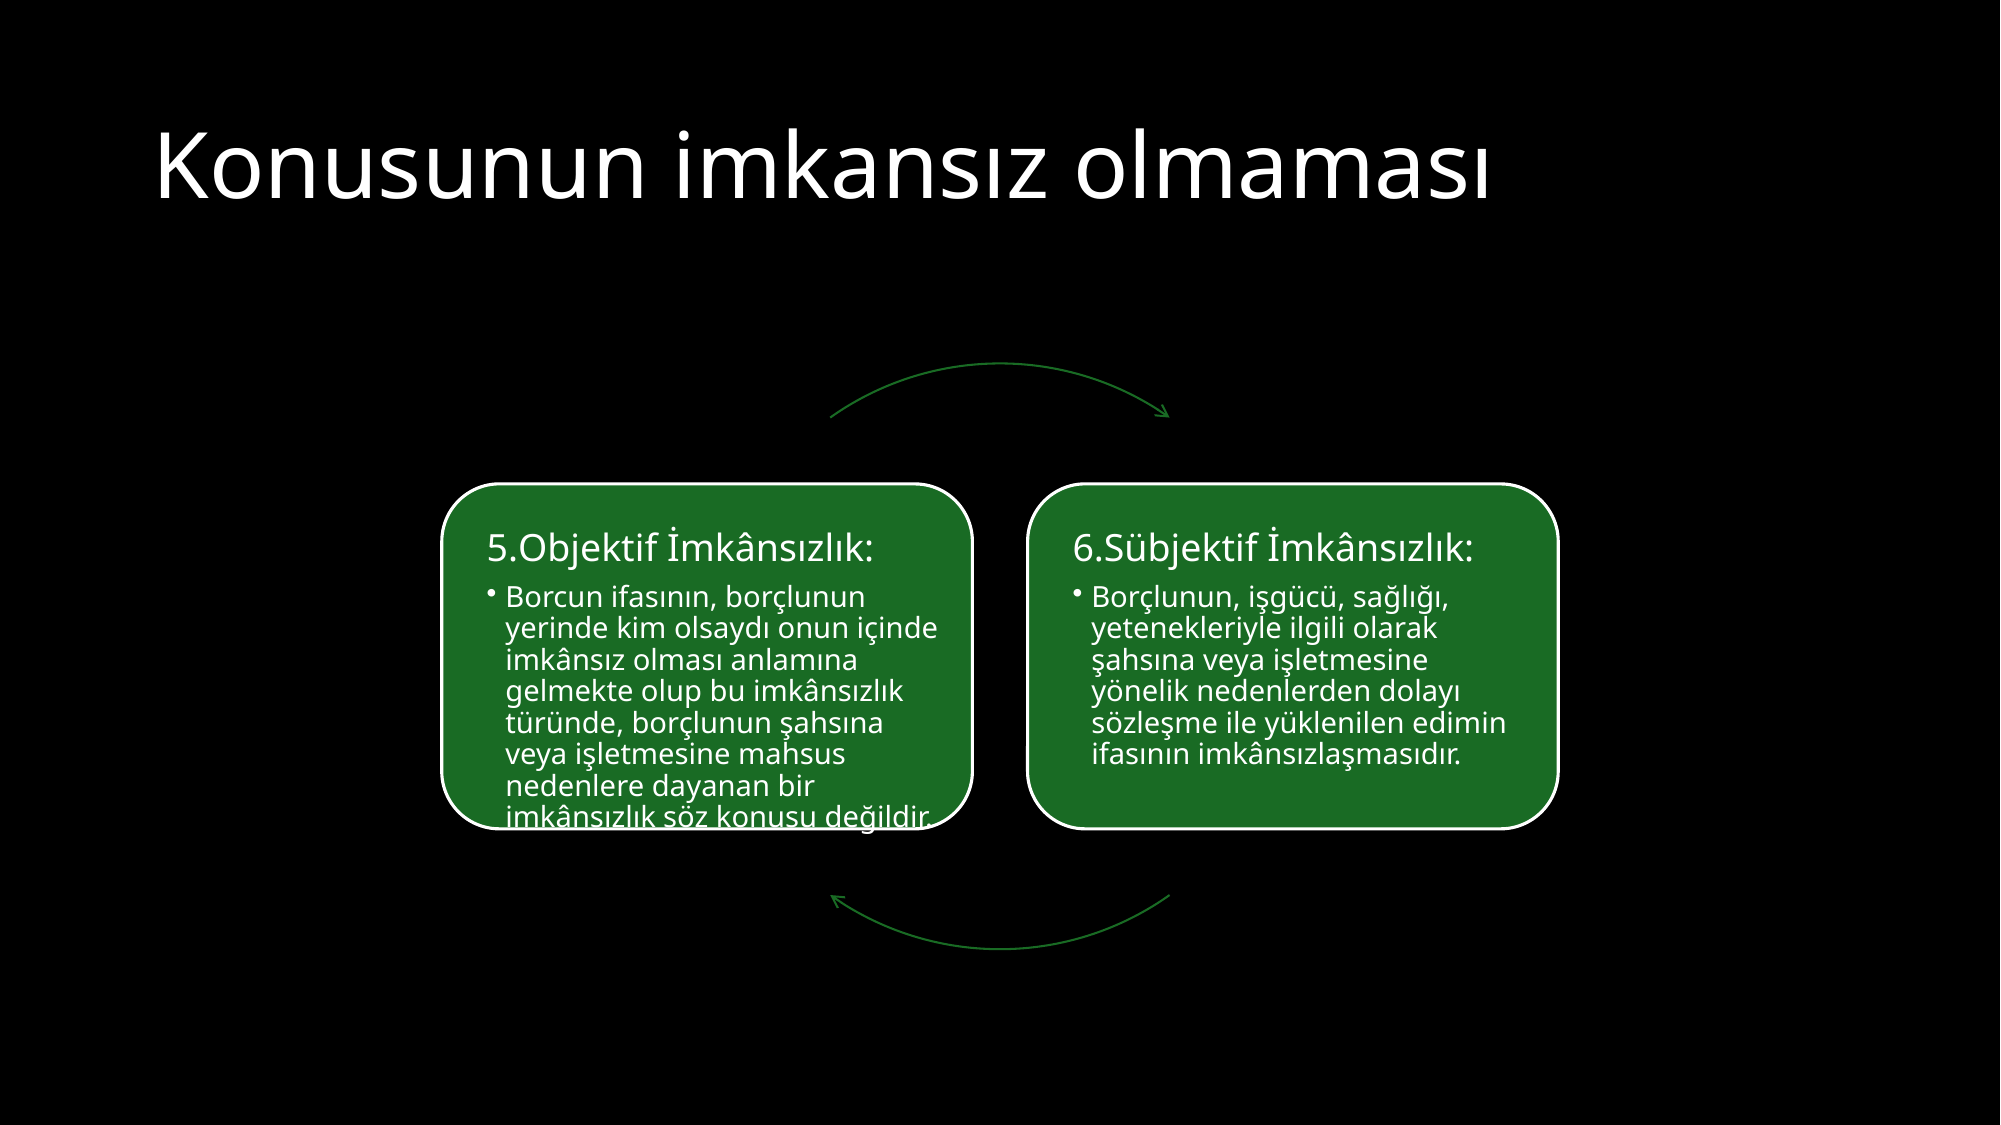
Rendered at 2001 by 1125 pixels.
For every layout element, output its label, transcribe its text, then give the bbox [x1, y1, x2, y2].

title Konusunun imkansız olmaması [137, 59, 1863, 278]
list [136, 298, 1863, 1014]
